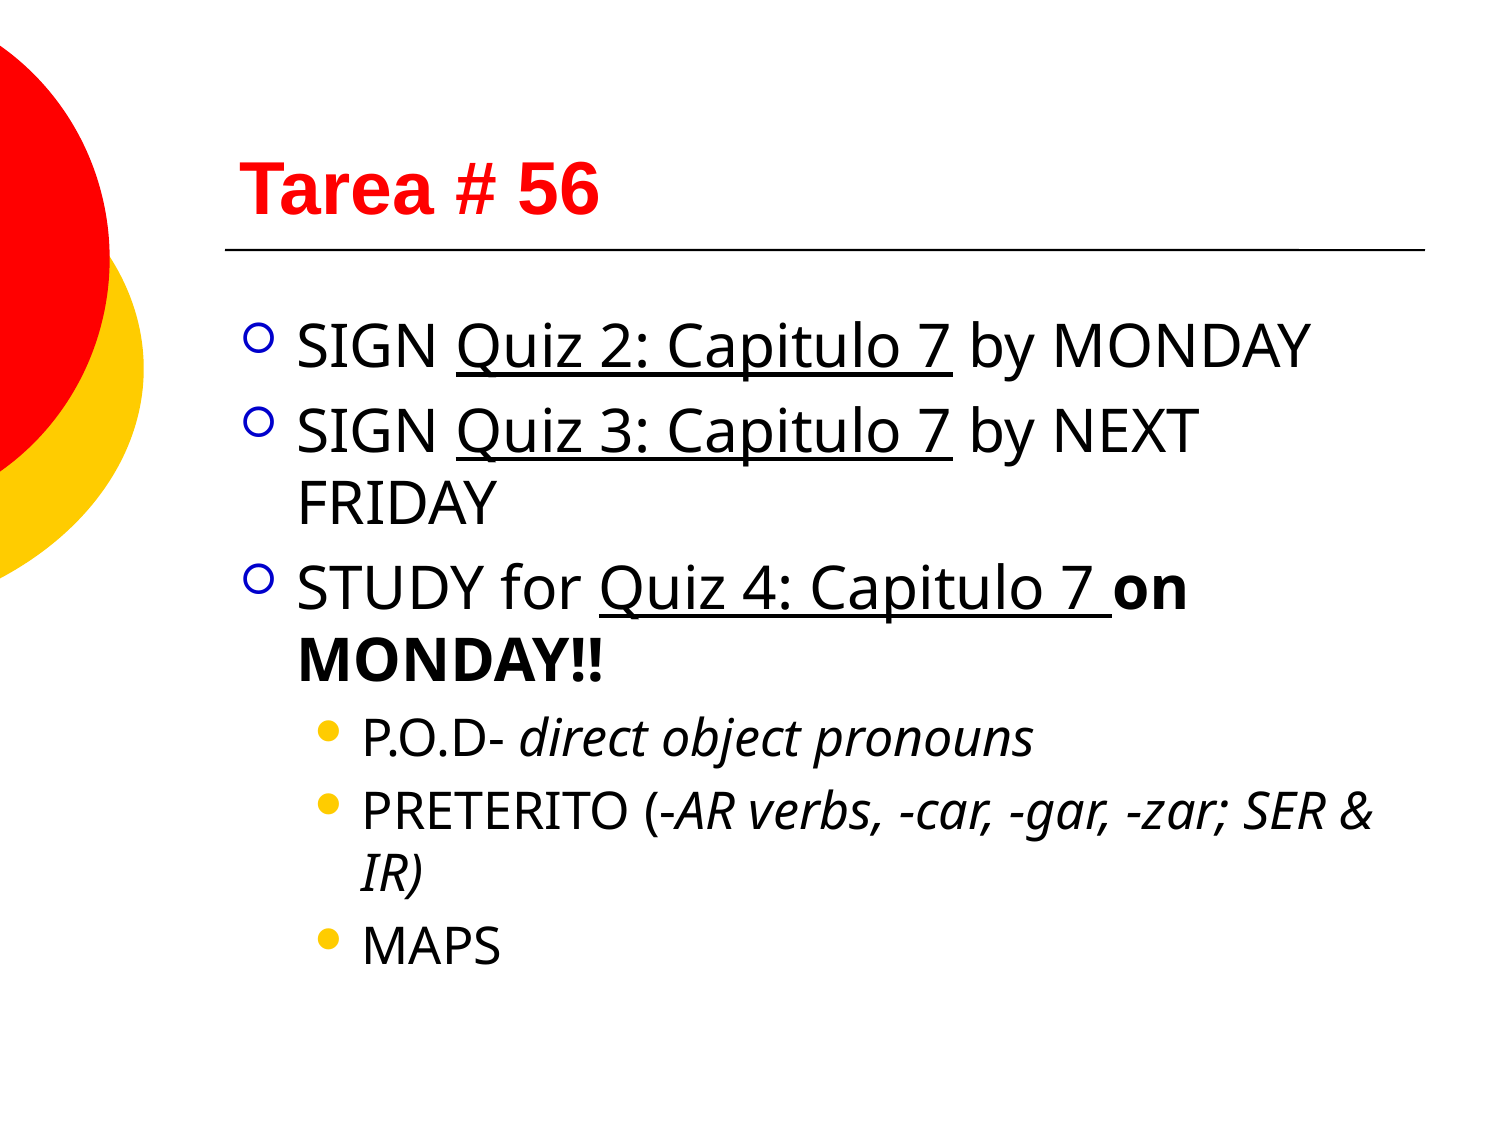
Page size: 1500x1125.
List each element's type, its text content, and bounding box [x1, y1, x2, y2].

list SIGN Quiz 2: Capitulo 7 by MONDAY SIGN Quiz 3: Capitulo 7 by NEXT FRIDAY STUDY for Quiz 4: Capitulo 7 on MONDAY!! P.O.D- direct object pronouns PRETERITO (-AR verbs, -car, -gar, -zar; SER & IR) MAPS [224, 299, 1425, 975]
title Tarea # 56 [224, 49, 1425, 237]
